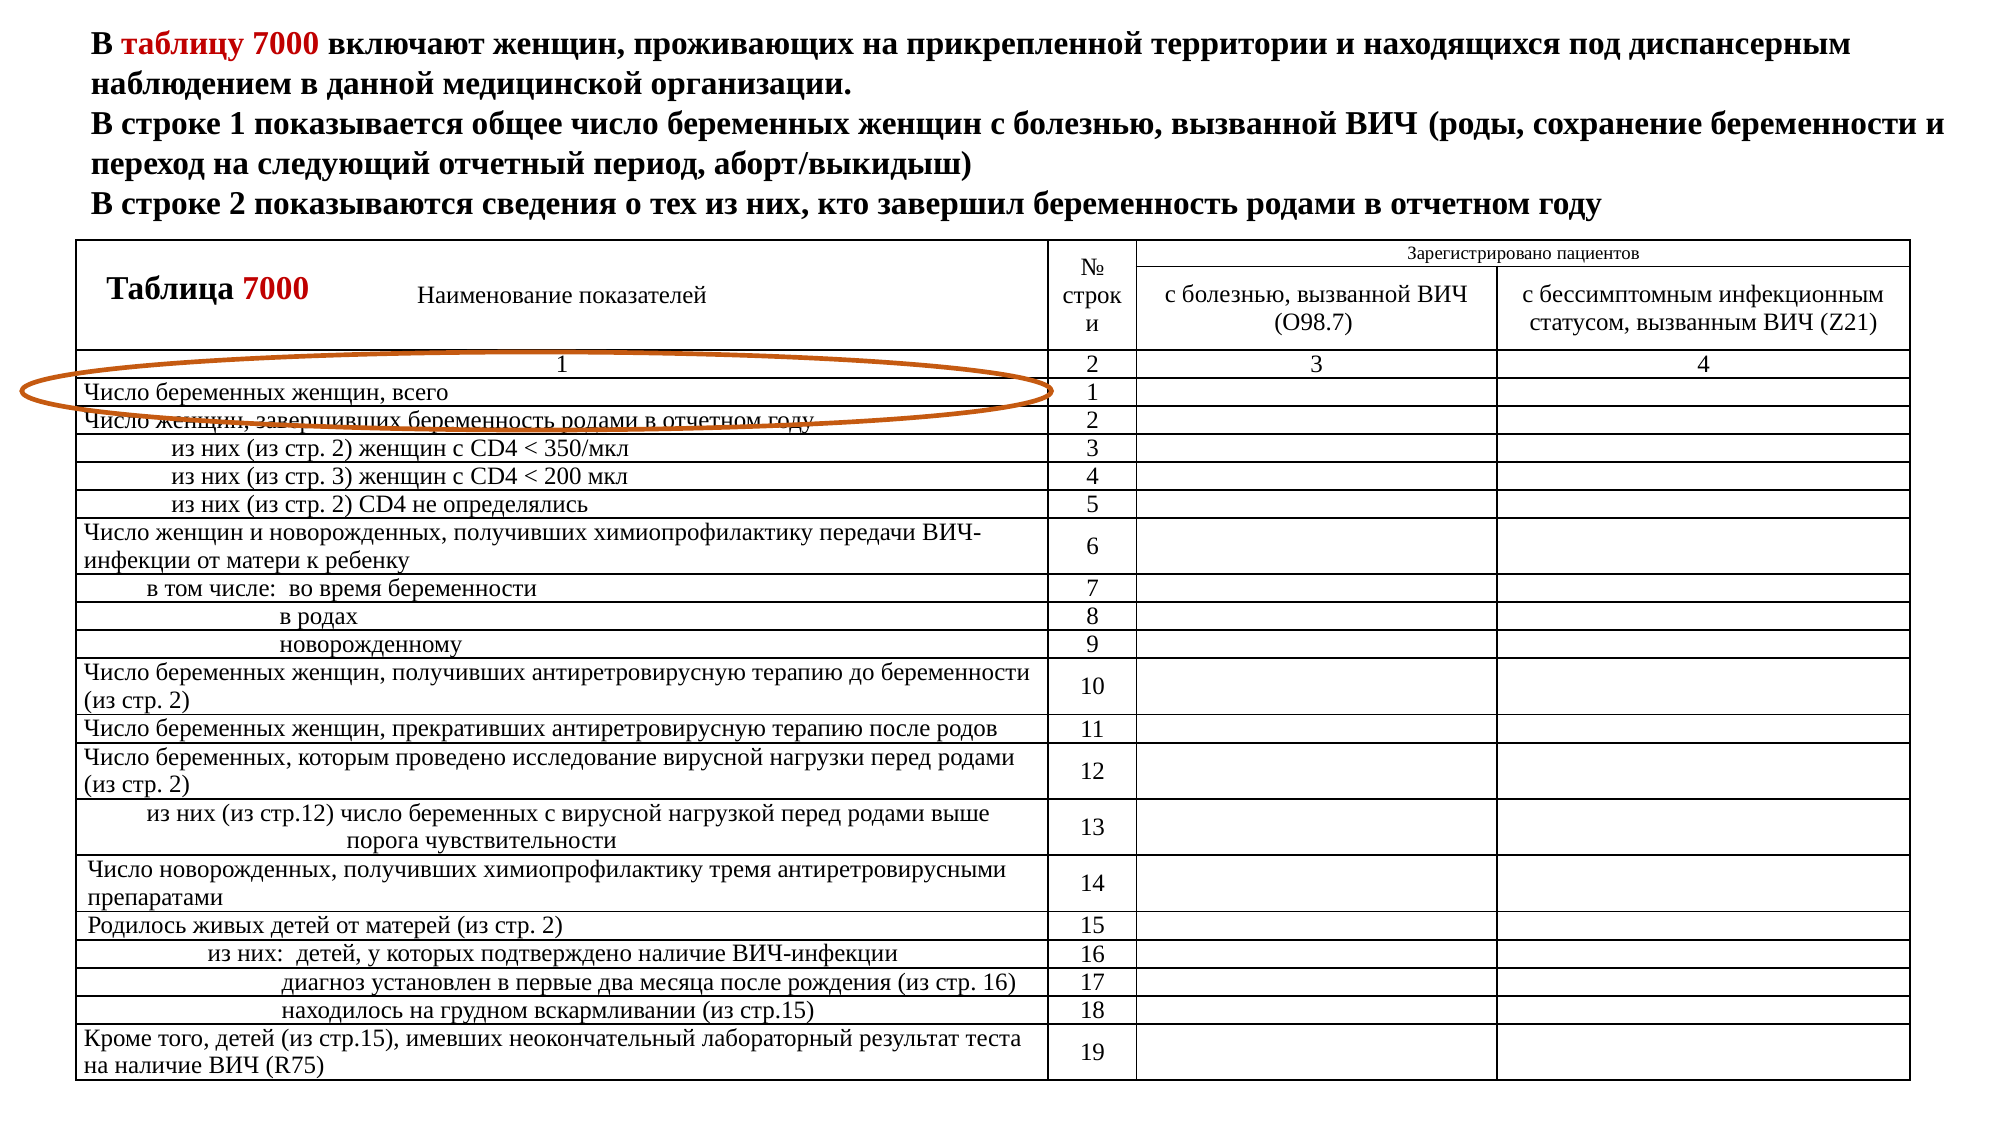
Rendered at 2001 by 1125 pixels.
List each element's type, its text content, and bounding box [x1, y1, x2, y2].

table_cell [1498, 519, 1909, 573]
table_cell [1498, 997, 1909, 1023]
table_cell Число беременных, которым проведено исследование вирусной нагрузки перед родами (из стр. 2) [77, 744, 1047, 798]
table_cell 16 [1049, 941, 1136, 967]
table_cell [1498, 379, 1909, 405]
table_cell [1137, 744, 1496, 798]
table_cell Родилось живых детей от матерей (из стр. 2) [77, 912, 1047, 939]
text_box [20, 350, 1053, 432]
table_cell 2 [1049, 351, 1136, 377]
table_cell [1137, 379, 1496, 405]
table_header № строки [1049, 241, 1136, 349]
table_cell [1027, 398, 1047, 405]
table_cell [1137, 715, 1496, 742]
table_cell [1137, 997, 1496, 1023]
table_cell [1498, 463, 1909, 489]
table_cell Число женщин, завершивших беременность родами в отчетном году [77, 407, 1047, 433]
table_cell [1498, 407, 1909, 433]
table_cell [1498, 491, 1909, 517]
table_cell [1498, 715, 1909, 742]
table_cell 6 [1049, 519, 1136, 573]
table_cell [1137, 1025, 1496, 1079]
table_cell [1498, 800, 1909, 854]
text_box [91, 258, 325, 314]
table_cell 17 [1049, 969, 1136, 995]
table_cell 13 [1049, 800, 1136, 854]
table_cell 18 [1049, 997, 1136, 1023]
table_cell [1137, 463, 1496, 489]
table_cell [1137, 407, 1496, 433]
table_header Наименование показателей [77, 241, 1047, 349]
table_cell в том числе: во время беременности [77, 575, 1047, 601]
table_cell из них: детей, у которых подтверждено наличие ВИЧ-инфекции [77, 941, 1047, 967]
table_cell [1498, 435, 1909, 461]
table_cell [1498, 856, 1909, 911]
table_cell [1137, 800, 1496, 854]
table_cell [1498, 912, 1909, 939]
table_cell [1137, 435, 1496, 461]
table_cell Число женщин и новорожденных, получивших химиопрофилактику передачи ВИЧ-инфекции от матери к ребенку [77, 519, 1047, 573]
table_cell из них (из стр.12) число беременных с вирусной нагрузкой перед родами выше порога чувствительности [77, 800, 1047, 854]
table_cell [1498, 603, 1909, 629]
table_cell новорожденному [77, 631, 1047, 657]
table_cell 3 [1049, 435, 1136, 461]
table_cell [1498, 969, 1909, 995]
table_header Зарегистрировано пациентов [1137, 241, 1909, 266]
table_cell из них (из стр. 2) женщин с CD4 < 350/мкл [77, 435, 1047, 461]
table_cell 7 [1049, 575, 1136, 601]
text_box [76, 13, 1997, 229]
table_cell 12 [1049, 744, 1136, 798]
table_cell 10 [1049, 659, 1136, 714]
table_cell из них (из стр. 2) CD4 не определялись [77, 491, 1047, 517]
table_cell [1498, 575, 1909, 601]
table_cell 1 [656, 351, 1047, 377]
table_cell с бессимптомным инфекционным статусом, вызванным ВИЧ (Z21) [1498, 267, 1909, 349]
table_cell находилось на грудном вскармливании (из стр.15) [77, 997, 1047, 1023]
table_cell 1 [1049, 379, 1136, 405]
table_cell [1498, 631, 1909, 657]
table_cell 1 [77, 351, 417, 372]
table_cell Кроме того, детей (из стр.15), имевших неокончательный лабораторный результат теста на наличие ВИЧ (R75) [77, 1025, 1047, 1079]
table_cell [1498, 941, 1909, 967]
table_cell [1137, 941, 1496, 967]
table_cell 19 [1049, 1025, 1136, 1079]
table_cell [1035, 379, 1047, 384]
table_cell [1498, 744, 1909, 798]
table_cell [1137, 631, 1496, 657]
table_cell [1137, 603, 1496, 629]
table_cell [1137, 856, 1496, 911]
table_cell диагноз установлен в первые два месяца после рождения (из стр. 16) [77, 969, 1047, 995]
table_cell в родах [77, 603, 1047, 629]
table_cell [1137, 519, 1496, 573]
table_cell [1498, 1025, 1909, 1079]
table_cell 3 [1137, 351, 1496, 377]
table_cell 2 [1049, 407, 1136, 433]
table_cell 5 [1049, 491, 1136, 517]
table_cell [1137, 912, 1496, 939]
table_cell [1137, 491, 1496, 517]
table_cell [1137, 659, 1496, 714]
table_cell [1498, 659, 1909, 714]
table_cell Число беременных женщин, получивших антиретровирусную терапию до беременности (из стр. 2) [77, 659, 1047, 714]
table_cell 4 [1049, 463, 1136, 489]
table_cell [1137, 969, 1496, 995]
table_cell Число беременных женщин, прекративших антиретровирусную терапию после родов [77, 715, 1047, 742]
table_cell 14 [1049, 856, 1136, 911]
table_cell 9 [1049, 631, 1136, 657]
table_cell из них (из стр. 3) женщин с CD4 < 200 мкл [77, 463, 1047, 489]
table_cell 8 [1049, 603, 1136, 629]
table_cell 15 [1049, 912, 1136, 939]
table_cell Число новорожденных, получивших химиопрофилактику тремя антиретровирусными препаратами [77, 856, 1047, 911]
table_cell 11 [1049, 715, 1136, 742]
table_cell 4 [1498, 351, 1909, 377]
table_cell [1137, 575, 1496, 601]
table_cell с болезнью, вызванной ВИЧ (О98.7) [1137, 267, 1496, 349]
